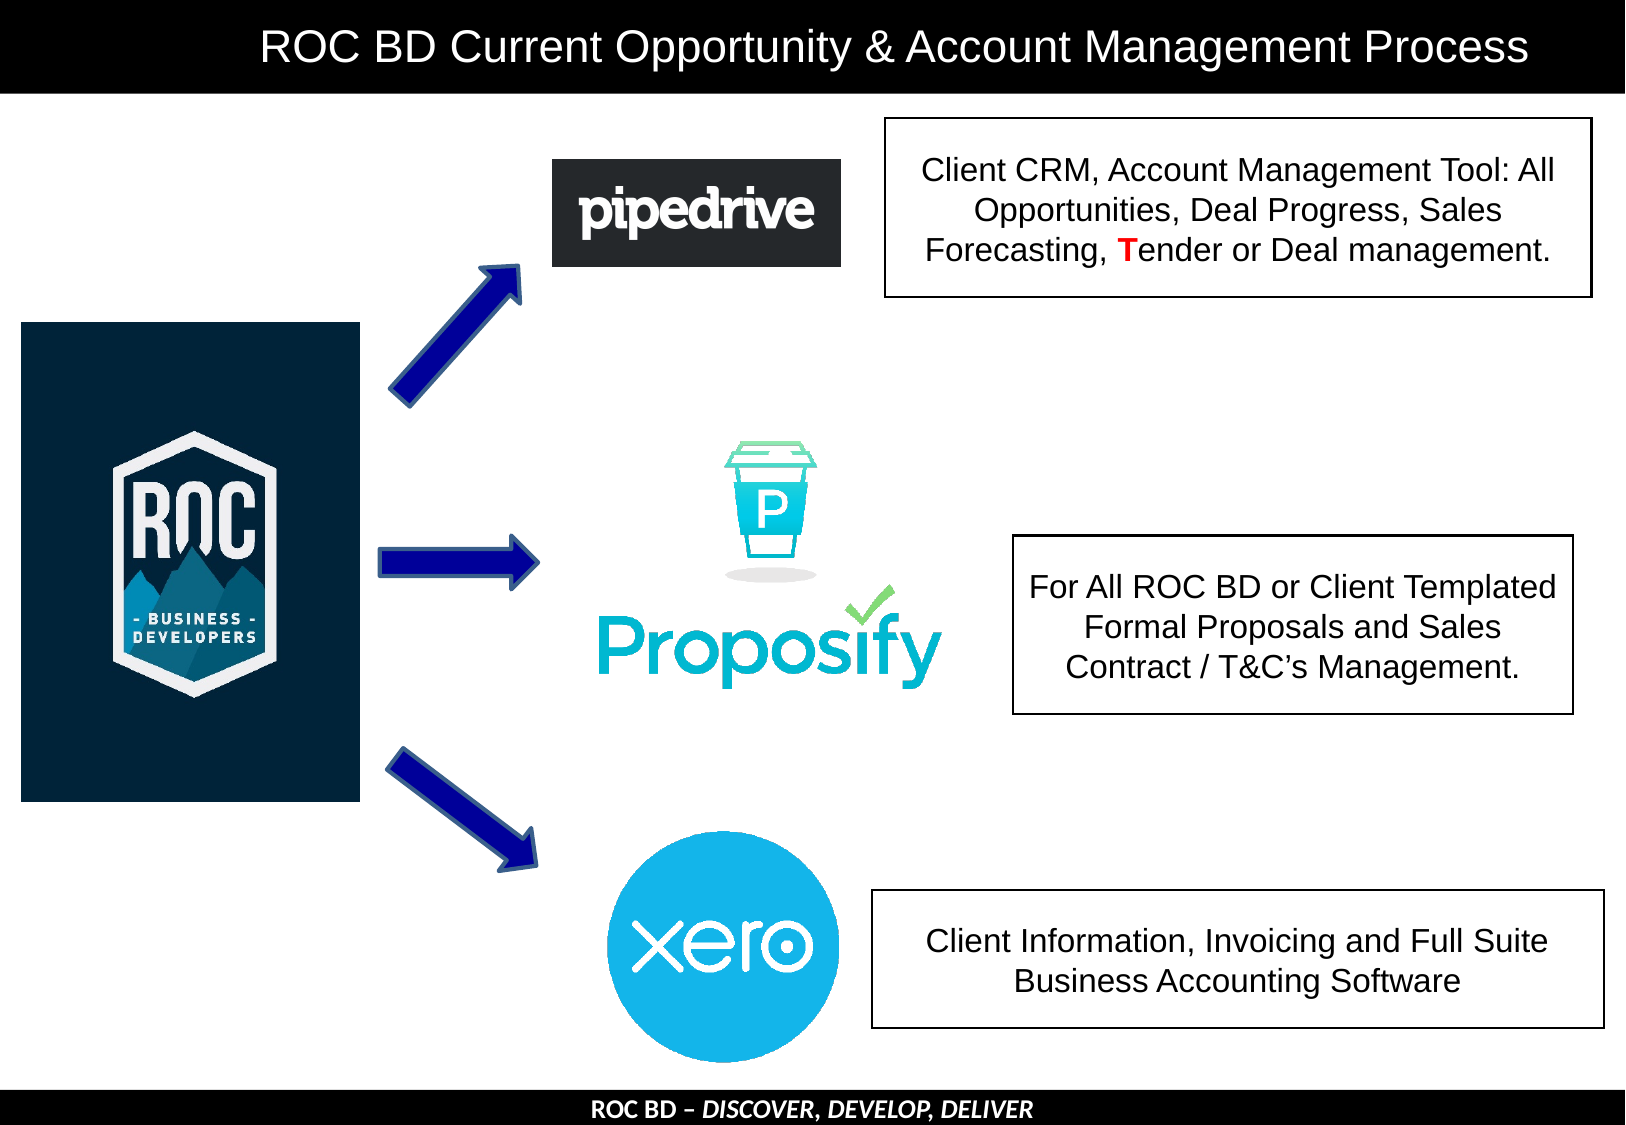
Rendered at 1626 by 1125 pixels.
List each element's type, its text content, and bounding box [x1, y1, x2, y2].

picture [599, 441, 942, 689]
picture [599, 822, 847, 1070]
text_box Client Information, Invoicing and Full Suite Business Accounting Software [871, 889, 1604, 1029]
picture [20, 322, 360, 803]
text_box ROC BD Current Opportunity & Account Management Process [21, 9, 1545, 79]
text_box [384, 746, 539, 874]
text_box For All ROC BD or Client Templated Formal Proposals and Sales Contract / T&C’s Management. [1013, 535, 1574, 715]
text_box Client CRM, Account Management Tool: All Opportunities, Deal Progress, Sales Forecasting, Tender or Deal management. [885, 118, 1592, 298]
picture [552, 159, 841, 267]
text_box [387, 263, 523, 409]
text_box [377, 533, 541, 592]
